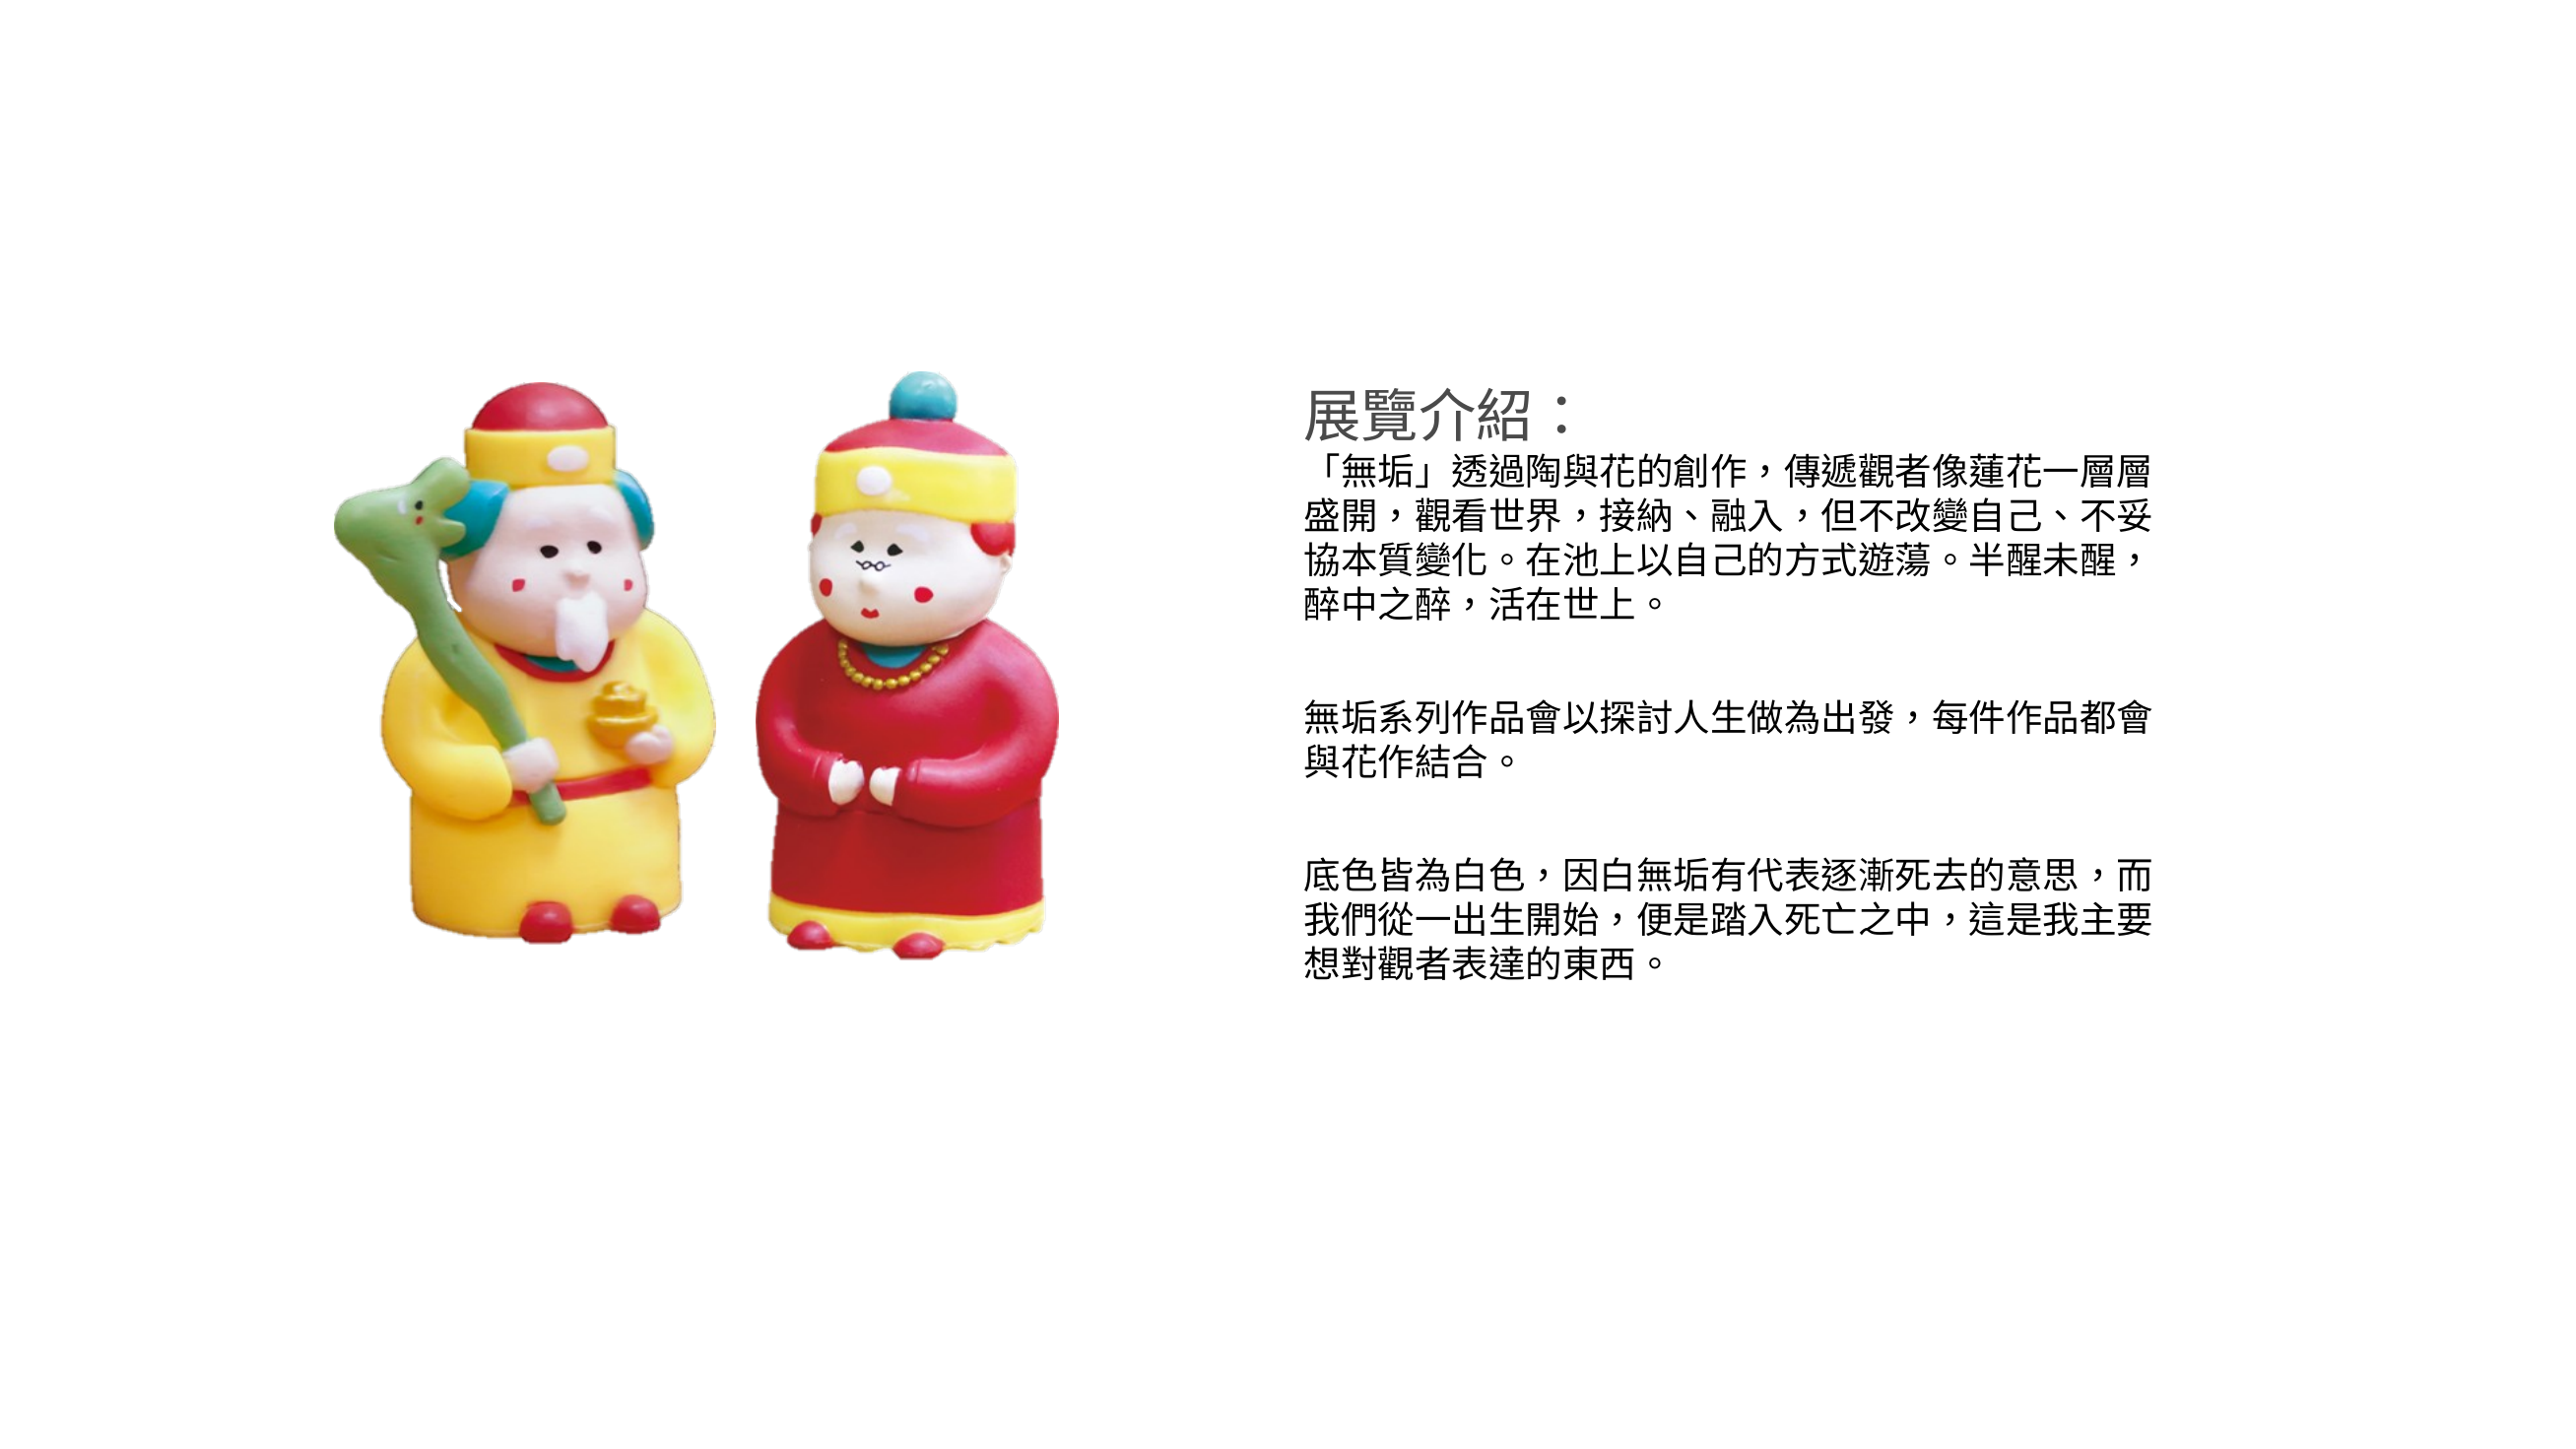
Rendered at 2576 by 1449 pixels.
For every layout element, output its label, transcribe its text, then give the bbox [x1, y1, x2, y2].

picture [756, 371, 1059, 960]
picture [334, 382, 716, 945]
text_box 展覽介紹： 「無垢」透過陶與花的創作，傳遞觀者像蓮花一層層盛開，觀看世界，接納、融入，但不改變自己、不妥協本質變化。在池上以自己的方式遊蕩。半醒未醒，醉中之醉，活在世上。 無垢系列作品會以探討人生做為出發，每件作品都會與花作結合。 底色皆為白色，因白無垢有代表逐漸死去的意思，而我們從一出生開始，便是踏入死亡之中，這是我主要想對觀者表達的東西。 [1288, 371, 2189, 993]
